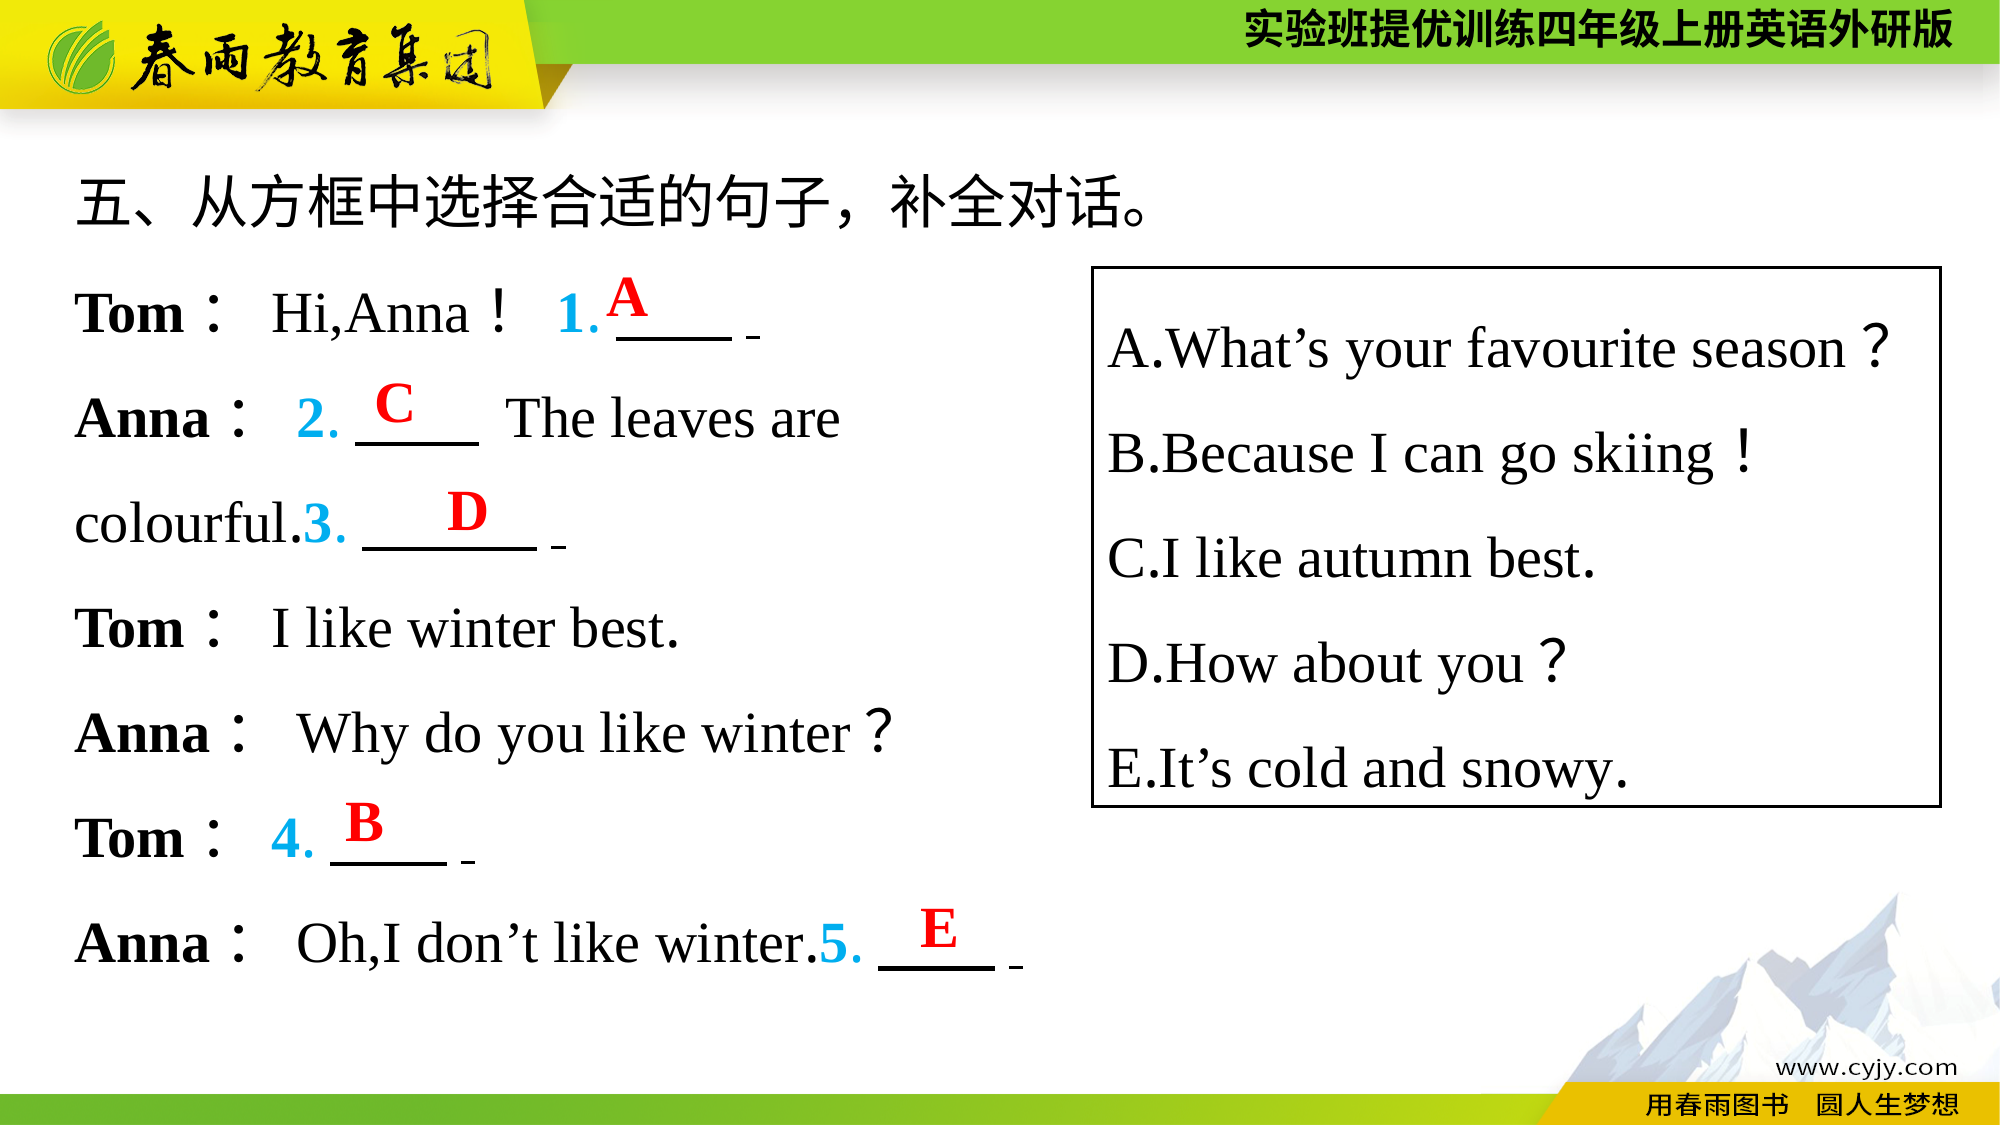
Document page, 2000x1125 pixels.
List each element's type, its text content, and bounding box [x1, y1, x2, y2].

text_box E [905, 881, 975, 967]
text_box C [359, 357, 432, 442]
text_box B [331, 775, 400, 861]
list 五、从方框中选择合适的句子，补全对话。 [59, 122, 1944, 231]
text_box A [591, 250, 663, 336]
picture [0, 0, 2000, 1125]
text_box D [432, 464, 505, 550]
text_box Tom：Hi,Anna！1. . Anna：2. The leaves are colourful.3. . Tom：I like winter best. Anna：Why do you like winter？ Tom：4. . Anna：Oh,I don’t like winter.5. . [59, 231, 1944, 982]
text_box A.What’s your favourite season？ B.Because I can go skiing！ C.I like autumn best. D.How about you？ E.It’s cold and snowy. [1092, 267, 1941, 807]
